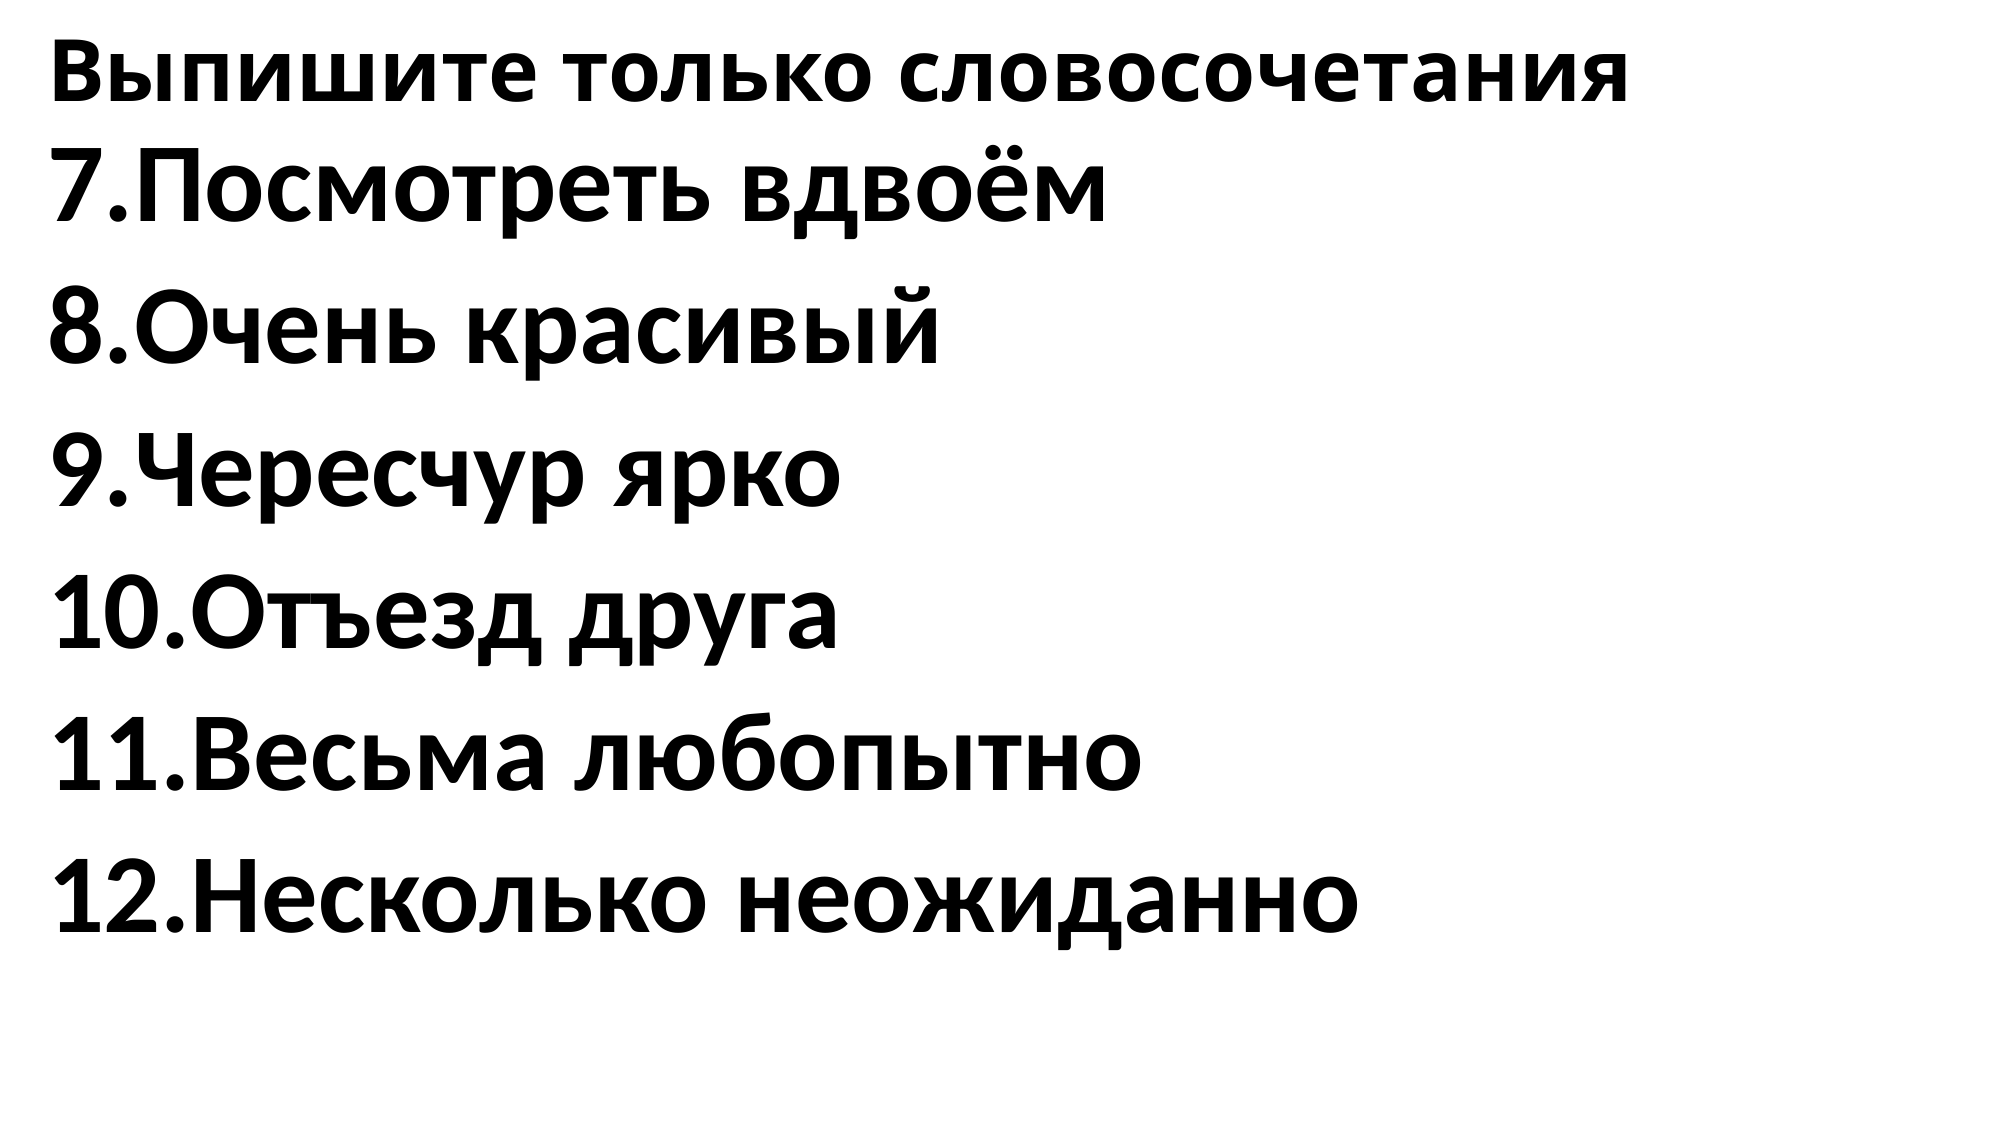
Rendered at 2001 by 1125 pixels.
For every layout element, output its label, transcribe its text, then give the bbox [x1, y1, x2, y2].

title Выпишите только словосочетания [32, 19, 1962, 116]
list 7.Посмотреть вдвоём 8.Очень красивый 9.Чересчур ярко 10.Отъезд друга 11.Весьма любопытно 12.Несколько неожиданно [32, 116, 1983, 1045]
